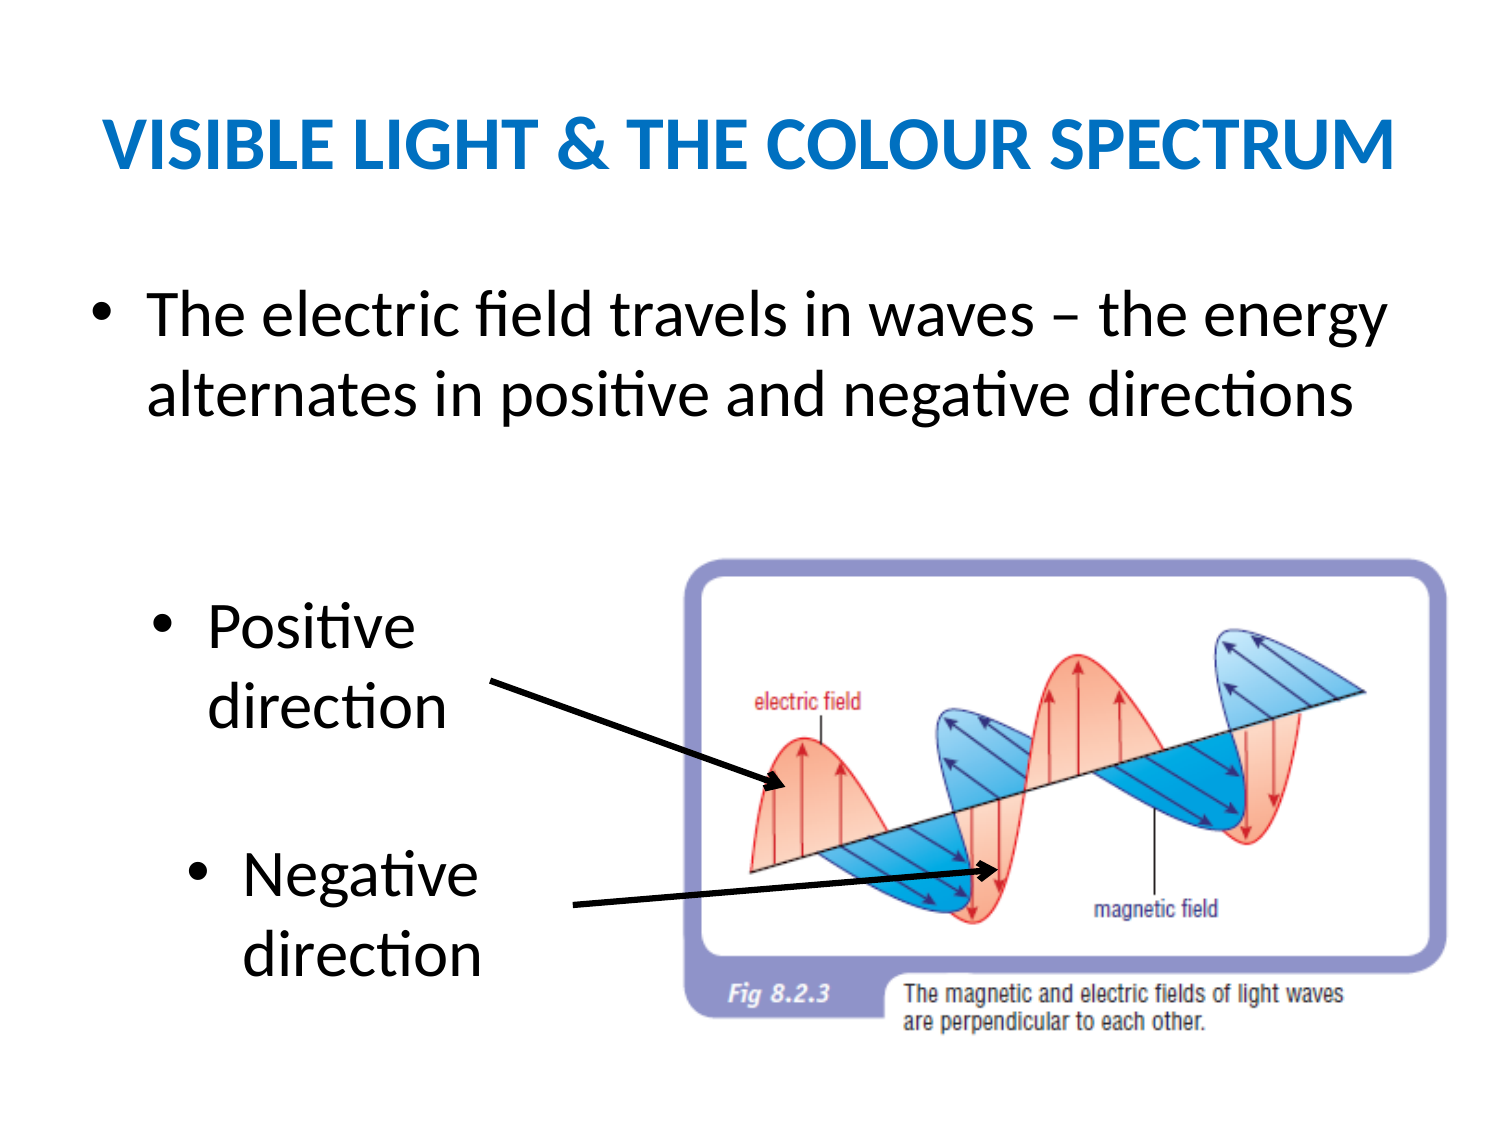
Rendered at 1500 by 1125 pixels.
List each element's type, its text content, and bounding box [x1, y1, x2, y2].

list The electric field travels in waves – the energy alternates in positive and negative directions [75, 262, 1425, 551]
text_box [572, 869, 999, 906]
title VISIBLE LIGHT & THE COLOUR SPECTRUM [75, 45, 1425, 233]
text_box Positive direction [135, 574, 502, 764]
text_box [489, 680, 786, 788]
picture [676, 538, 1456, 1050]
text_box Negative direction [171, 822, 538, 1012]
